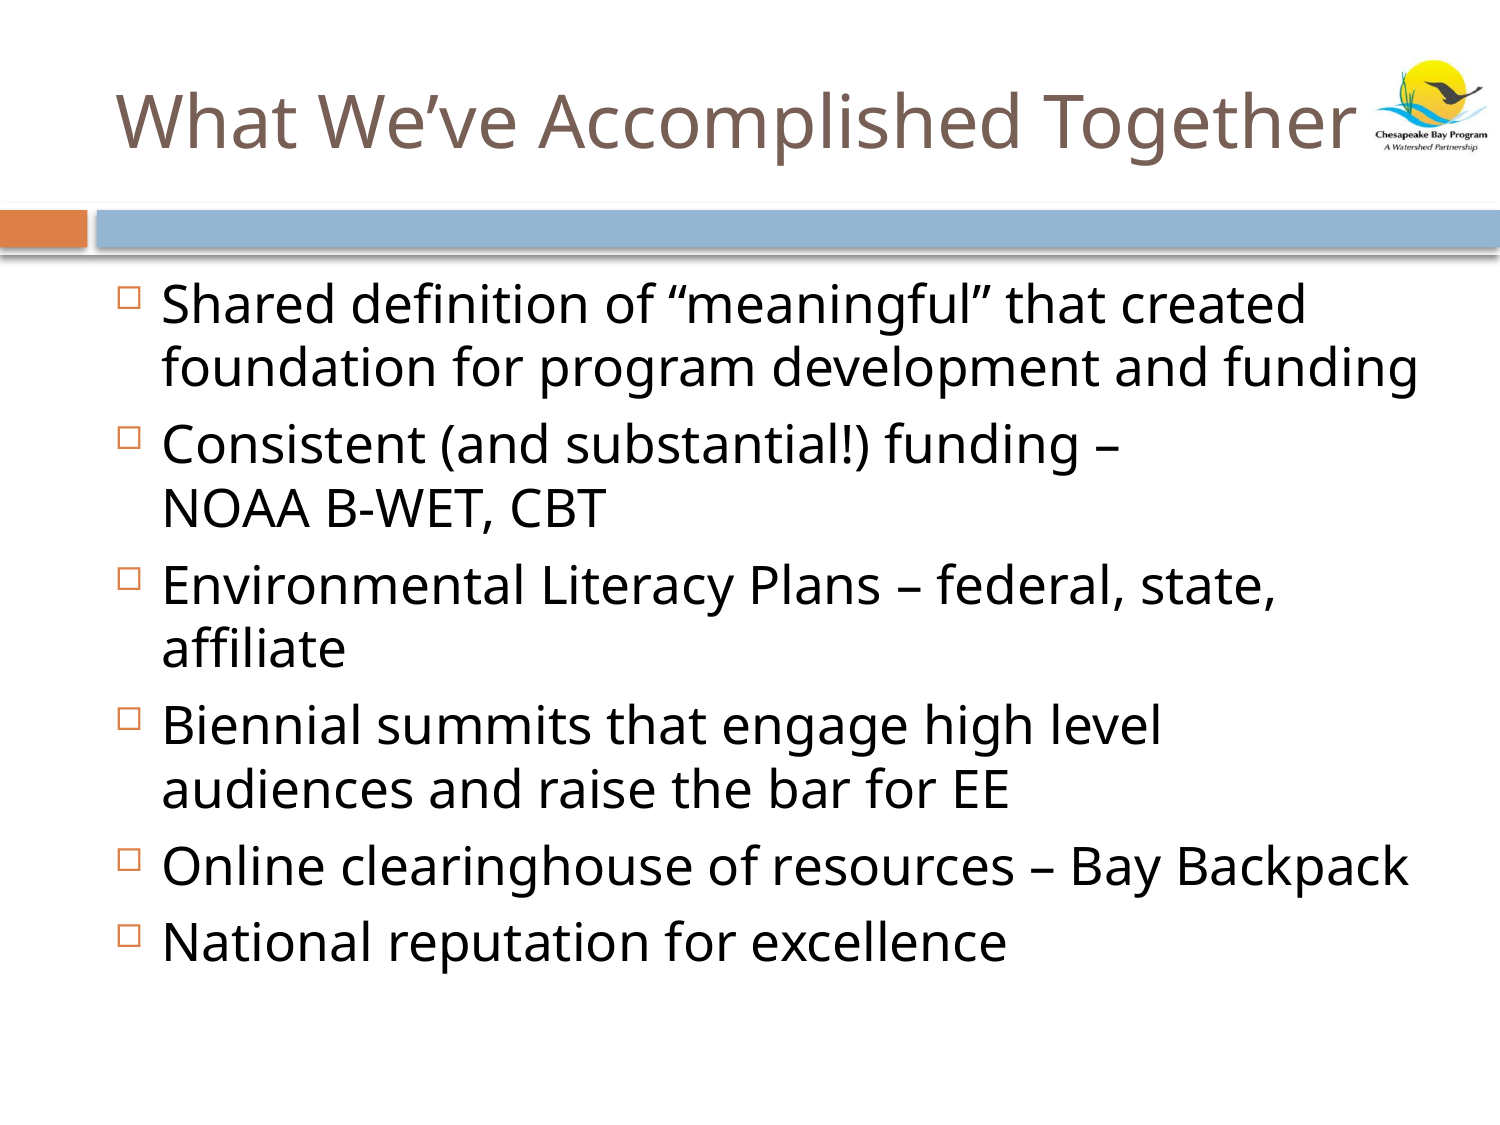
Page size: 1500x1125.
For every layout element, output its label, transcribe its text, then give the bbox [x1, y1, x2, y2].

picture [1438, 37, 1500, 175]
list Shared definition of “meaningful” that created foundation for program development and funding Consistent (and substantial!) funding – NOAA B-WET, CBT Environmental Literacy Plans – federal, state, affiliate Biennial summits that engage high level audiences and raise the bar for EE Online clearinghouse of resources – Bay Backpack National reputation for excellence [100, 262, 1438, 1088]
title What We’ve Accomplished Together [100, 37, 1438, 200]
